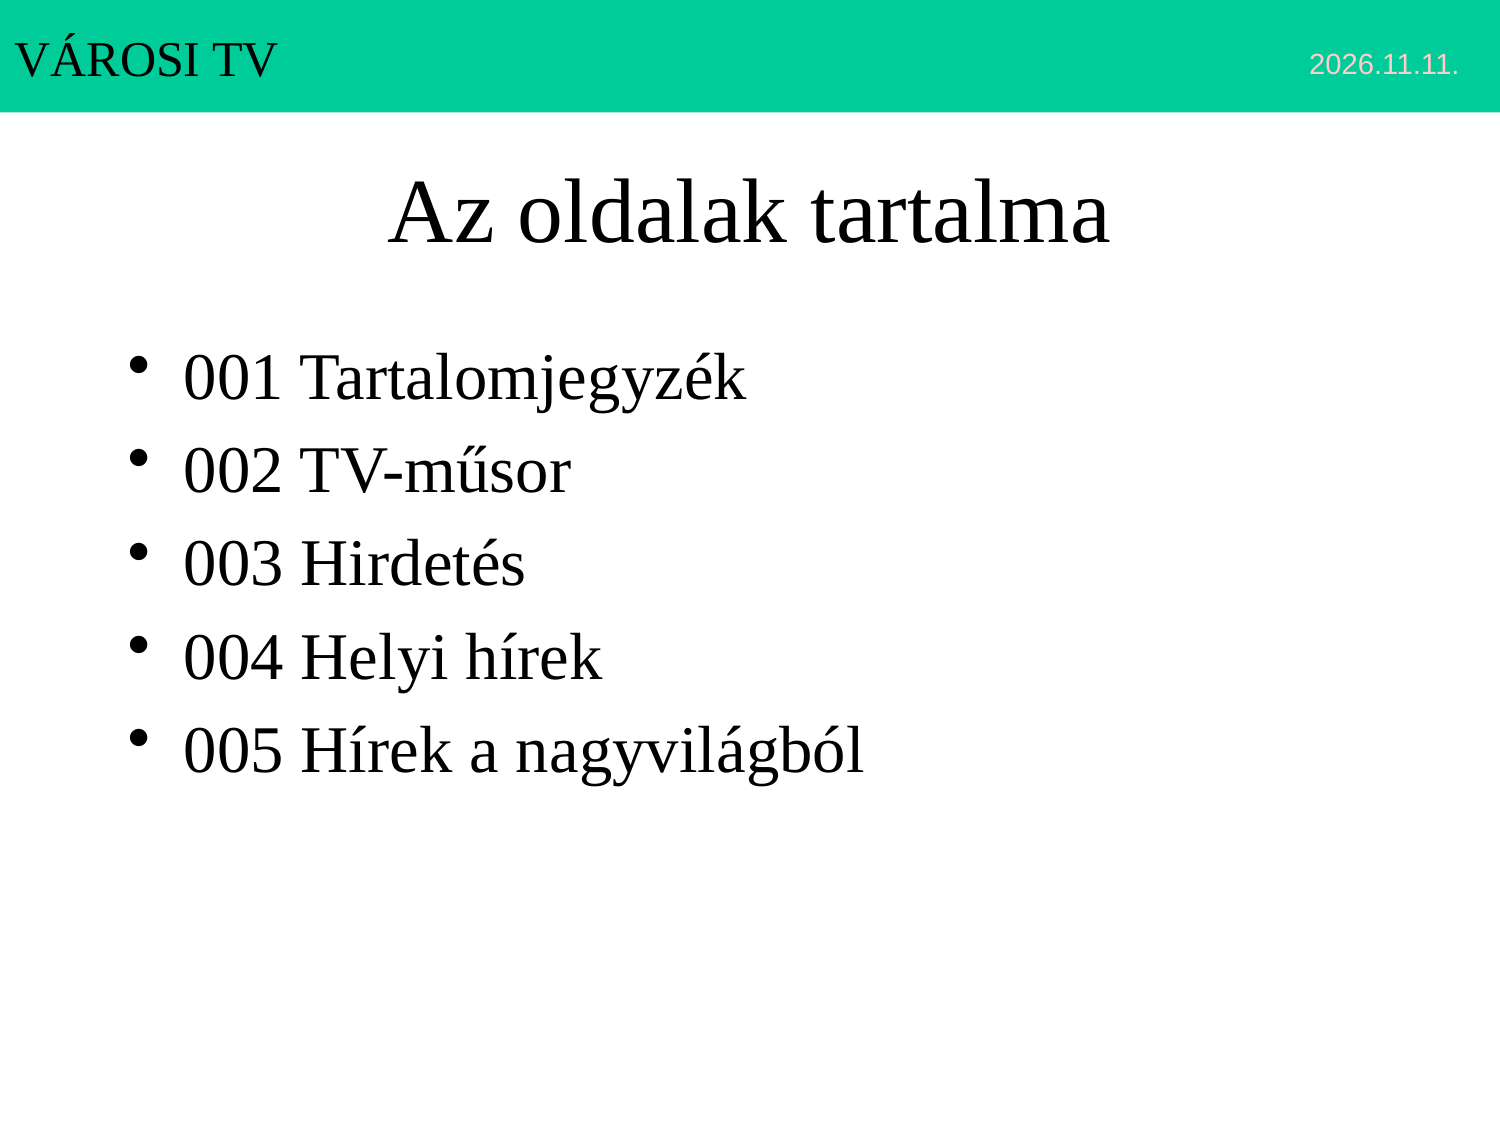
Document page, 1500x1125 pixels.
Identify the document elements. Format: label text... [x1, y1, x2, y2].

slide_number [1162, 37, 1476, 113]
list 001 Tartalomjegyzék 002 TV-műsor 003 Hirdetés 004 Helyi hírek 005 Hírek a nagyvilágból [112, 324, 1388, 1001]
title Az oldalak tartalma [112, 124, 1388, 288]
